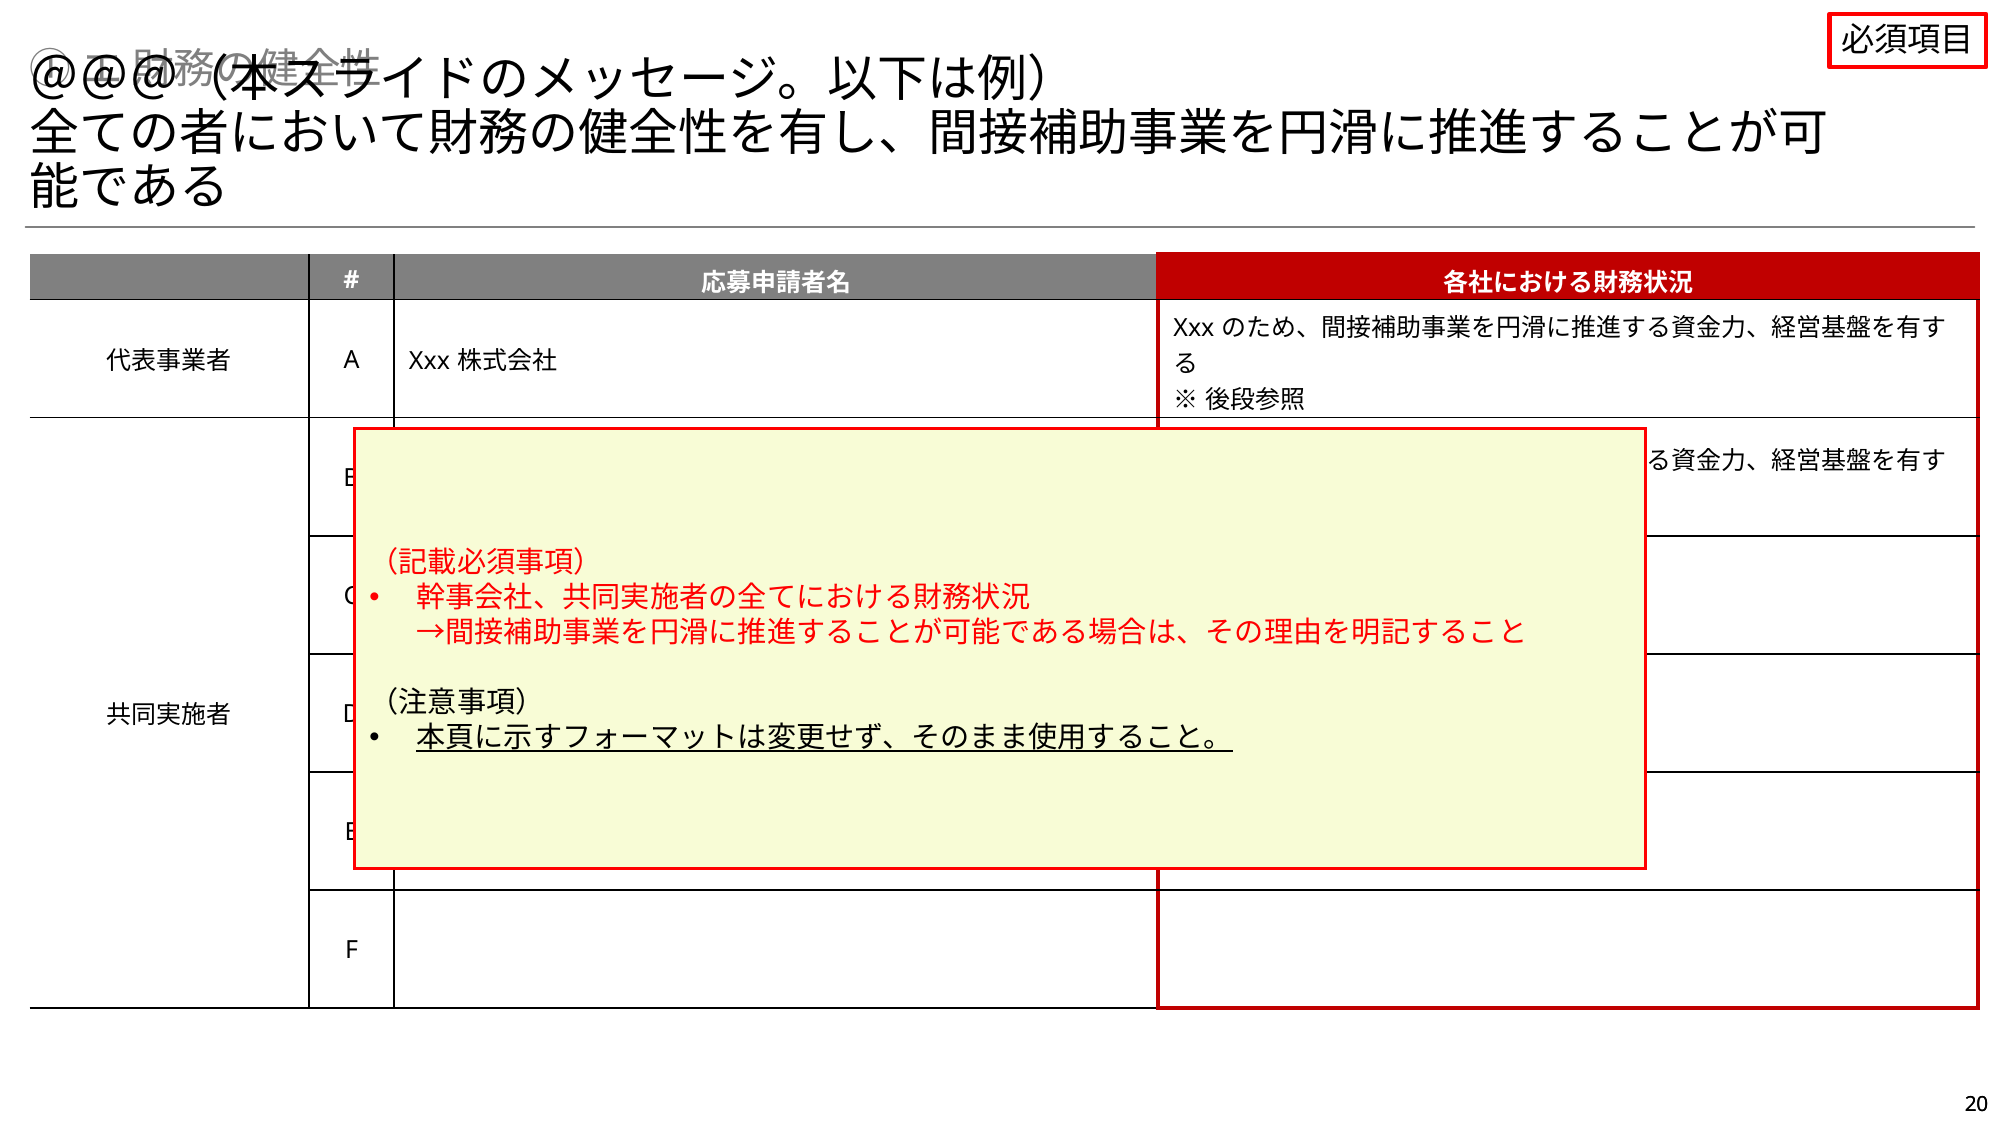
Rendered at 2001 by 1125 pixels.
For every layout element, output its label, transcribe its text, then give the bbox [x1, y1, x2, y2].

table_cell F [310, 891, 393, 1007]
text_box 必須項目 [1829, 13, 1986, 68]
table_cell [1647, 537, 1976, 653]
table_header # [310, 254, 393, 299]
table_header 各社における財務状況 [1160, 256, 1976, 299]
table_cell [395, 891, 1156, 1007]
table_cell Xxx株式会社 [395, 300, 1156, 417]
text_box ①エ 財務の健全性 [29, 47, 1802, 53]
table_cell 株式会社Xx [395, 418, 1156, 427]
table_cell 代表事業者 [30, 300, 308, 417]
table_cell D [310, 655, 353, 771]
table_cell [395, 870, 1156, 889]
text_box （記載必須事項） 幹事会社、共同実施者の全てにおける財務状況 →間接補助事業を円滑に推進することが可能である場合は、その理由を明記すること （注意事項） 本頁に示すフォーマットは変更せず、そのまま使用すること。 [353, 427, 1647, 870]
table_cell A [310, 300, 393, 417]
table_cell Xxxのため、間接補助事業を円滑に推進する資金力、経営基盤を有する [1160, 418, 1976, 535]
table_cell B [310, 418, 393, 535]
table_cell Xxxのため、間接補助事業を円滑に推進する資金力、経営基盤を有する ※後段参照 [1160, 300, 1976, 417]
table_cell [1160, 891, 1976, 1006]
table_cell C [310, 537, 353, 653]
table_cell 共同実施者 [30, 418, 308, 1007]
table_cell [1647, 655, 1976, 771]
table_cell [1160, 773, 1976, 889]
table_header 応募申請者名 [395, 254, 1156, 299]
table_cell E [310, 773, 393, 889]
text_box ＠＠＠（本スライドのメッセージ。以下は例） 全ての者において財務の健全性を有し、間接補助事業を円滑に推進することが可能である [29, 53, 1875, 216]
table_header [30, 254, 308, 299]
